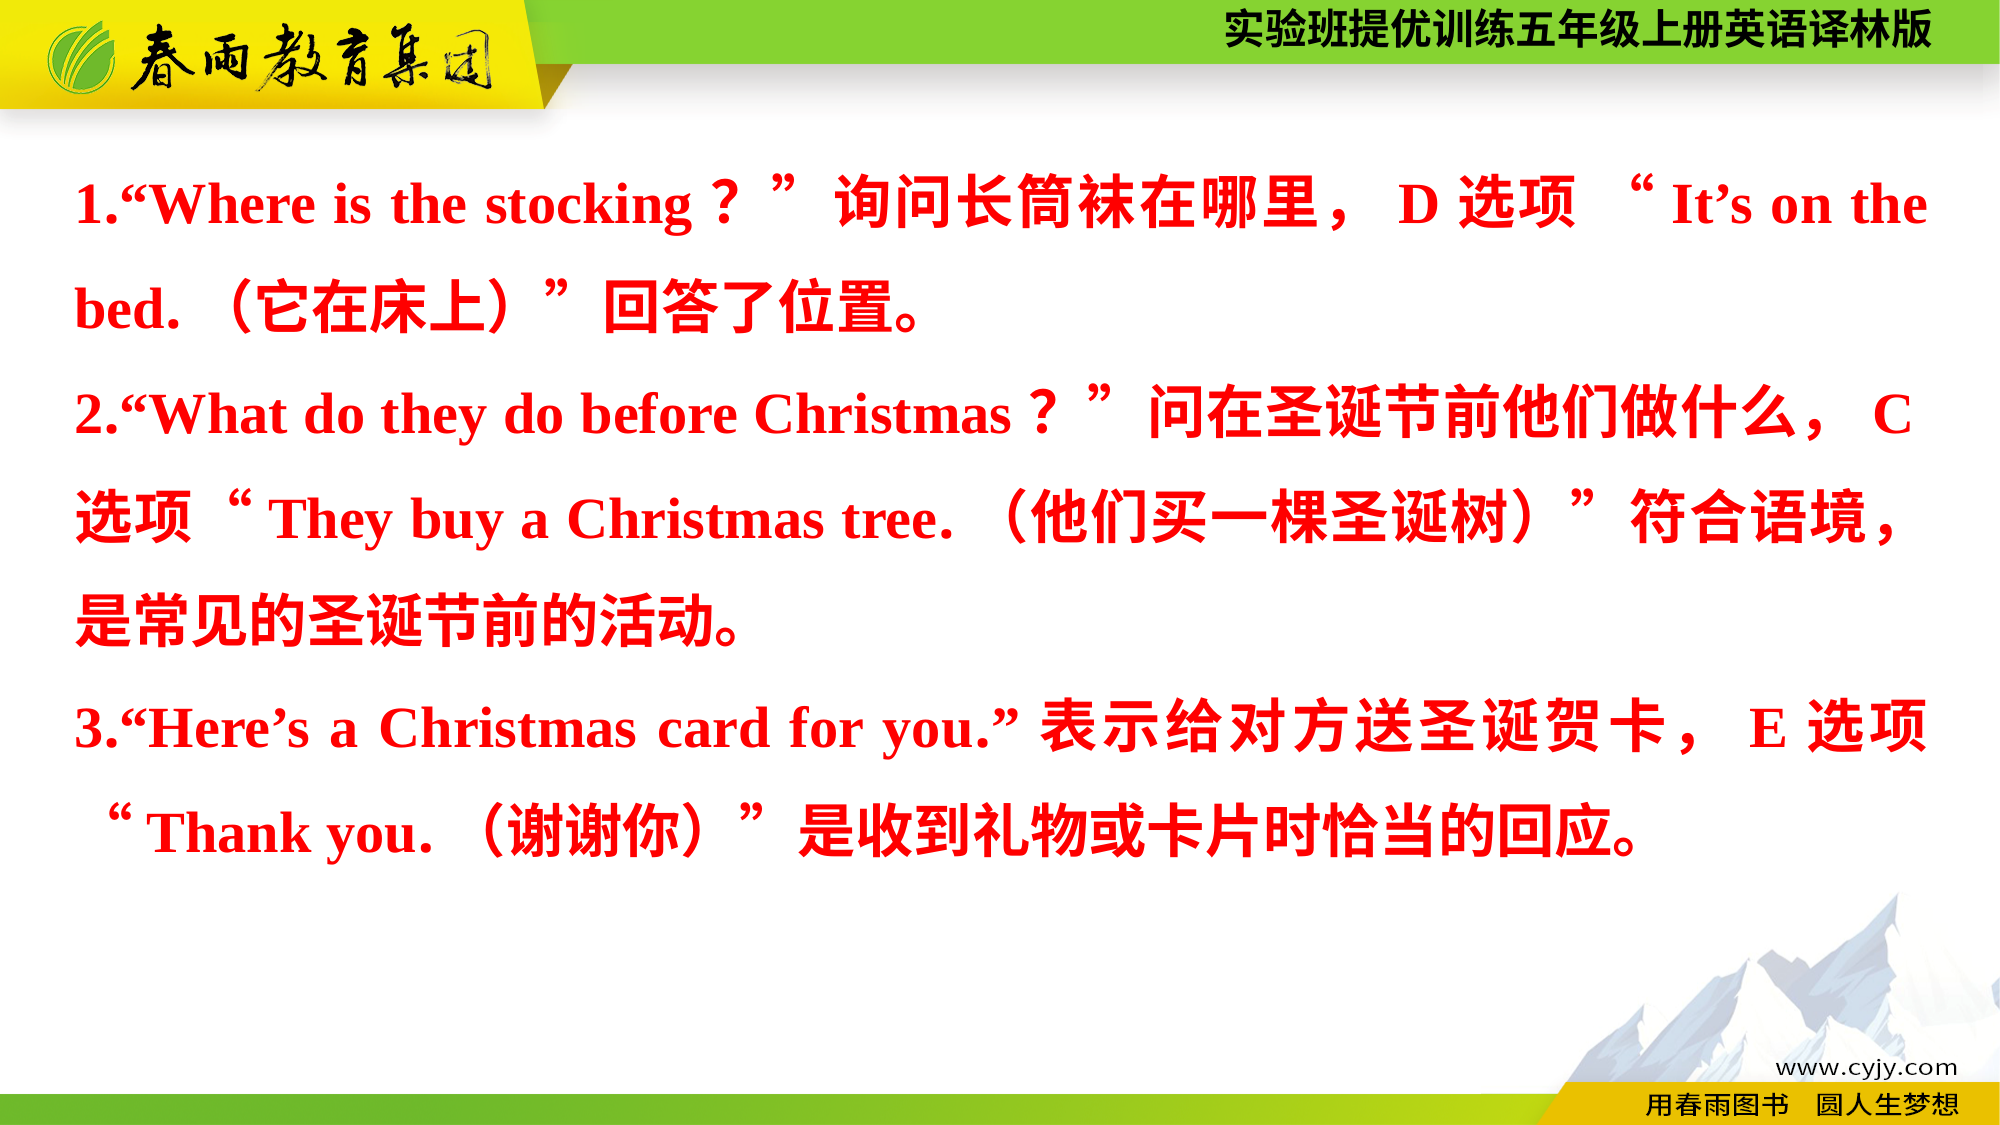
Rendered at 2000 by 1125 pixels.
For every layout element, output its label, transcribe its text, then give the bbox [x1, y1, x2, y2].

list 1.“Where is the stocking？”询问长筒袜在哪里，D选项 “It’s on the bed.（它在床上）”回答了位置。 2.“What do they do before Christmas？”问在圣诞节前他们做什么，C选项“They buy a Christmas tree.（他们买一棵圣诞树）”符合语境，是常见的圣诞节前的活动。 3.“Here’s a Christmas card for you.”表示给对方送圣诞贺卡，E选项 “Thank you.（谢谢你）”是收到礼物或卡片时恰当的回应。 [59, 122, 1944, 867]
picture [0, 0, 2000, 1125]
